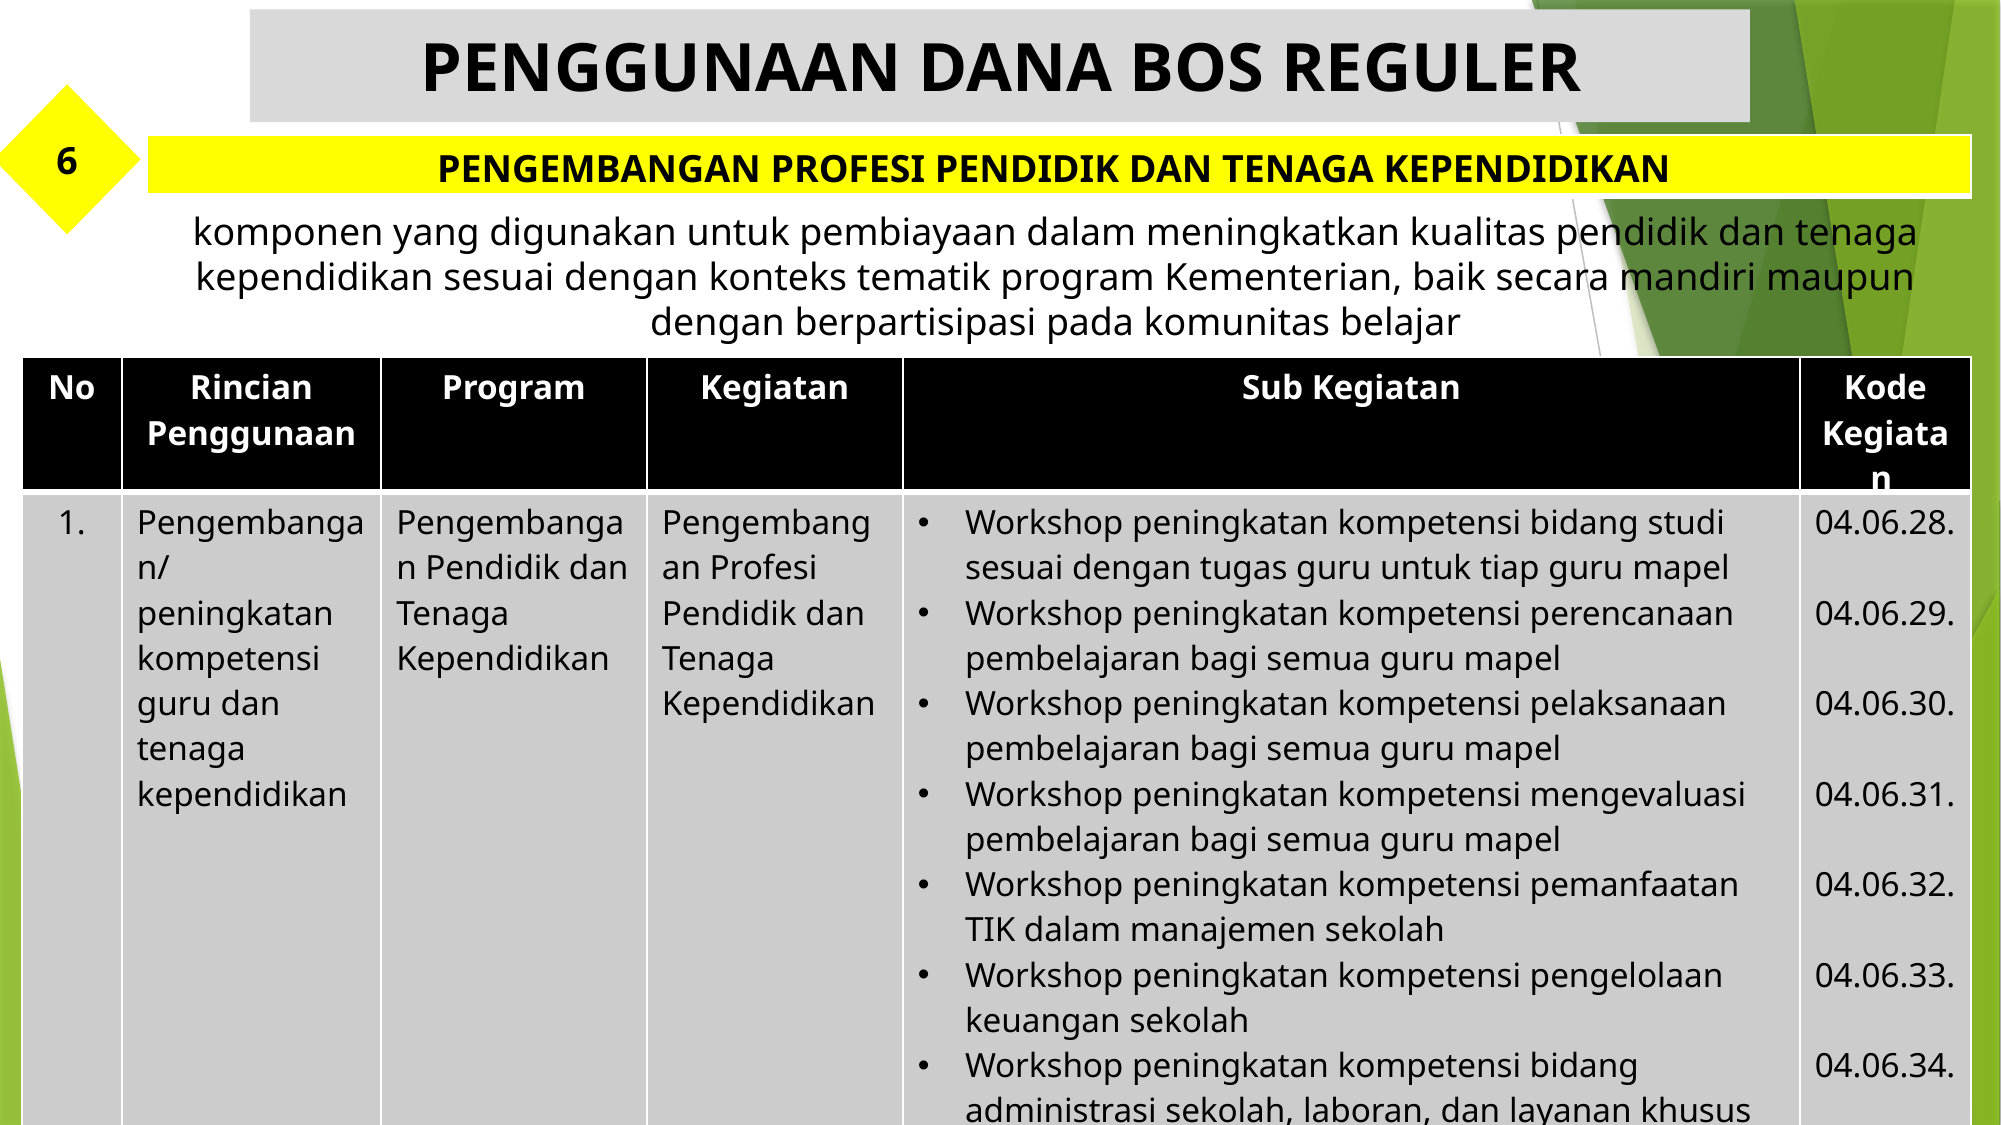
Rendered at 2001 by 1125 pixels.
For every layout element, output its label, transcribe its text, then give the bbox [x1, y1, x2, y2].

text_box 6 [0, 82, 142, 236]
table_cell Workshop peningkatan kompetensi bidang studi sesuai dengan tugas guru untuk tiap guru mapel Workshop peningkatan kompetensi perencanaan pembelajaran bagi semua guru mapel Workshop peningkatan kompetensi pelaksanaan pembelajaran bagi semua guru mapel Workshop peningkatan kompetensi mengevaluasi pembelajaran bagi semua guru mapel Workshop peningkatan kompetensi pemanfaatan TIK dalam manajemen sekolah Workshop peningkatan kompetensi pengelolaan keuangan sekolah Workshop peningkatan kompetensi bidang administrasi sekolah, laboran, dan layanan khusus sekolah Workshop peningkatan kompetensi pemanfaatan TIK dalam administrasi sekolah/perpustakaan, laboratorium, dan lainnya [904, 495, 1799, 1125]
table_header Kode Kegiatan [1801, 358, 1970, 489]
table_header Kegiatan [648, 358, 902, 489]
table_header No [23, 358, 121, 489]
text_box komponen yang digunakan untuk pembiayaan dalam meningkatkan kualitas pendidik dan tenaga kependidikan sesuai dengan konteks tematik program Kementerian, baik secara mandiri maupun dengan berpartisipasi pada komunitas belajar [140, 200, 1972, 351]
table_header Rincian Penggunaan [123, 358, 380, 489]
table_header Sub Kegiatan [904, 358, 1799, 489]
text_box [248, 8, 1751, 124]
table_cell 1. [23, 495, 121, 1125]
text_box PENGGUNAAN DANA BOS REGULER [252, 17, 1750, 113]
table_cell Pengembangan Pendidik dan Tenaga Kependidikan [382, 495, 646, 1125]
table_header Program [382, 358, 646, 489]
table_header PENGEMBANGAN PROFESI PENDIDIK DAN TENAGA KEPENDIDIKAN [148, 136, 1970, 193]
table_cell 04.06.28. 04.06.29. 04.06.30. 04.06.31. 04.06.32. 04.06.33. 04.06.34. 04.06.35. [1801, 495, 1970, 1125]
table_cell Pengembangan/peningkatan kompetensi guru dan tenaga kependidikan [123, 495, 380, 1125]
table_cell Pengembangan Profesi Pendidik dan Tenaga Kependidikan [648, 495, 902, 1125]
